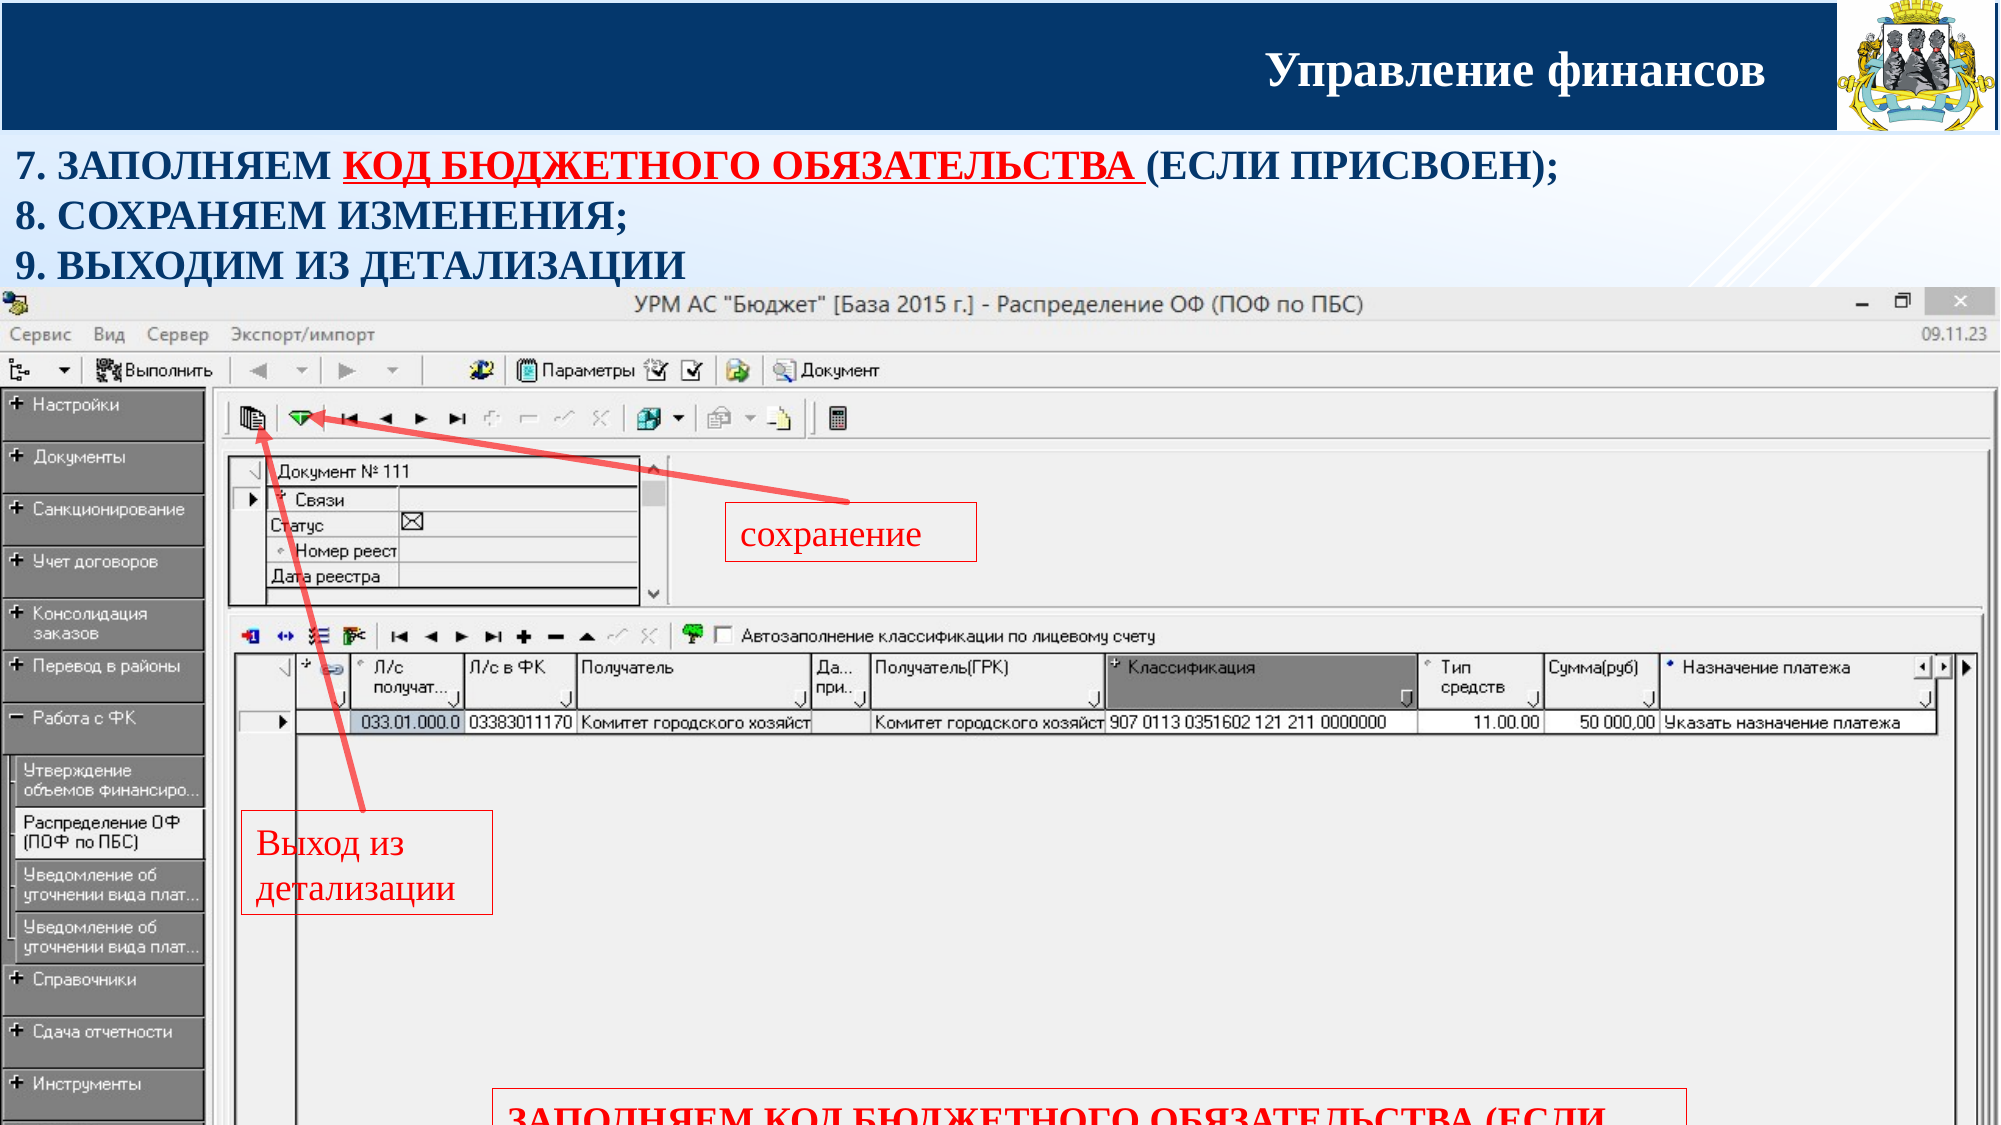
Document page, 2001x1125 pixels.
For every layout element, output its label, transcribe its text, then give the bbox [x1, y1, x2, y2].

picture [0, 287, 2000, 1125]
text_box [305, 415, 977, 563]
title 7. Заполняем КОД БЮДЖЕТНОГО ОБЯЗАТЕЛЬСТВА (ЕСЛИ ПРИСВОЕН); 8. сохраняем изменения; 9. выходим из детализации [0, 134, 1954, 244]
picture [1837, 0, 1995, 131]
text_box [240, 423, 493, 917]
text_box Управление финансов [0, 0, 2000, 134]
